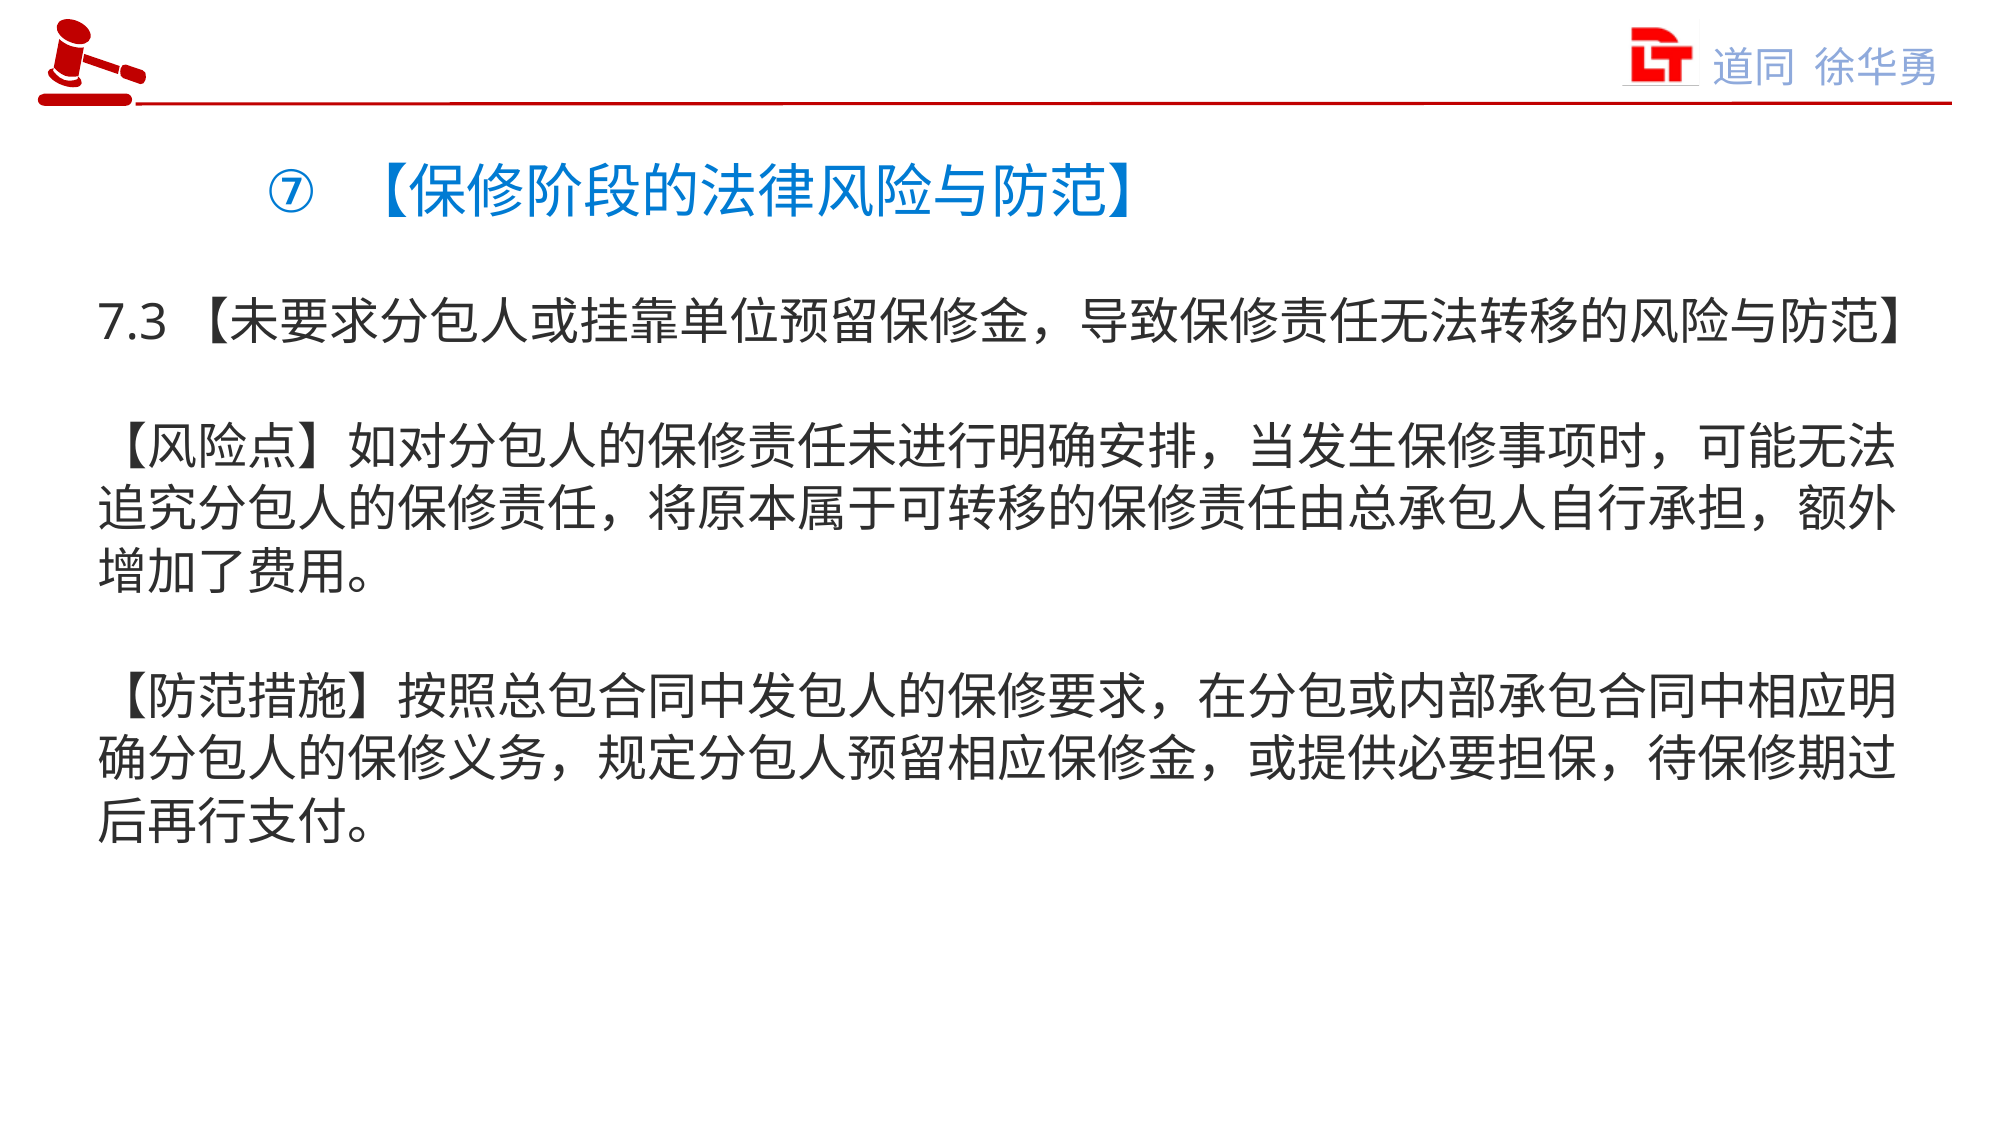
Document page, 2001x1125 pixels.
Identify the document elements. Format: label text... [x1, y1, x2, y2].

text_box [37, 17, 1954, 106]
text_box 【保修阶段的法律风险与防范】 7.3【未要求分包人或挂靠单位预留保修金，导致保修责任无法转移的风险与防范】 【风险点】如对分包人的保修责任未进行明确安排，当发生保修事项时，可能无法追究分包人的保修责任，将原本属于可转移的保修责任由总承包人自行承担，额外增加了费用。 【防范措施】按照总包合同中发包人的保修要求，在分包或内部承包合同中相应明确分包人的保修义务，规定分包人预留相应保修金，或提供必要担保，待保修期过后再行支付。 [82, 154, 1954, 857]
picture [1622, 19, 1699, 97]
